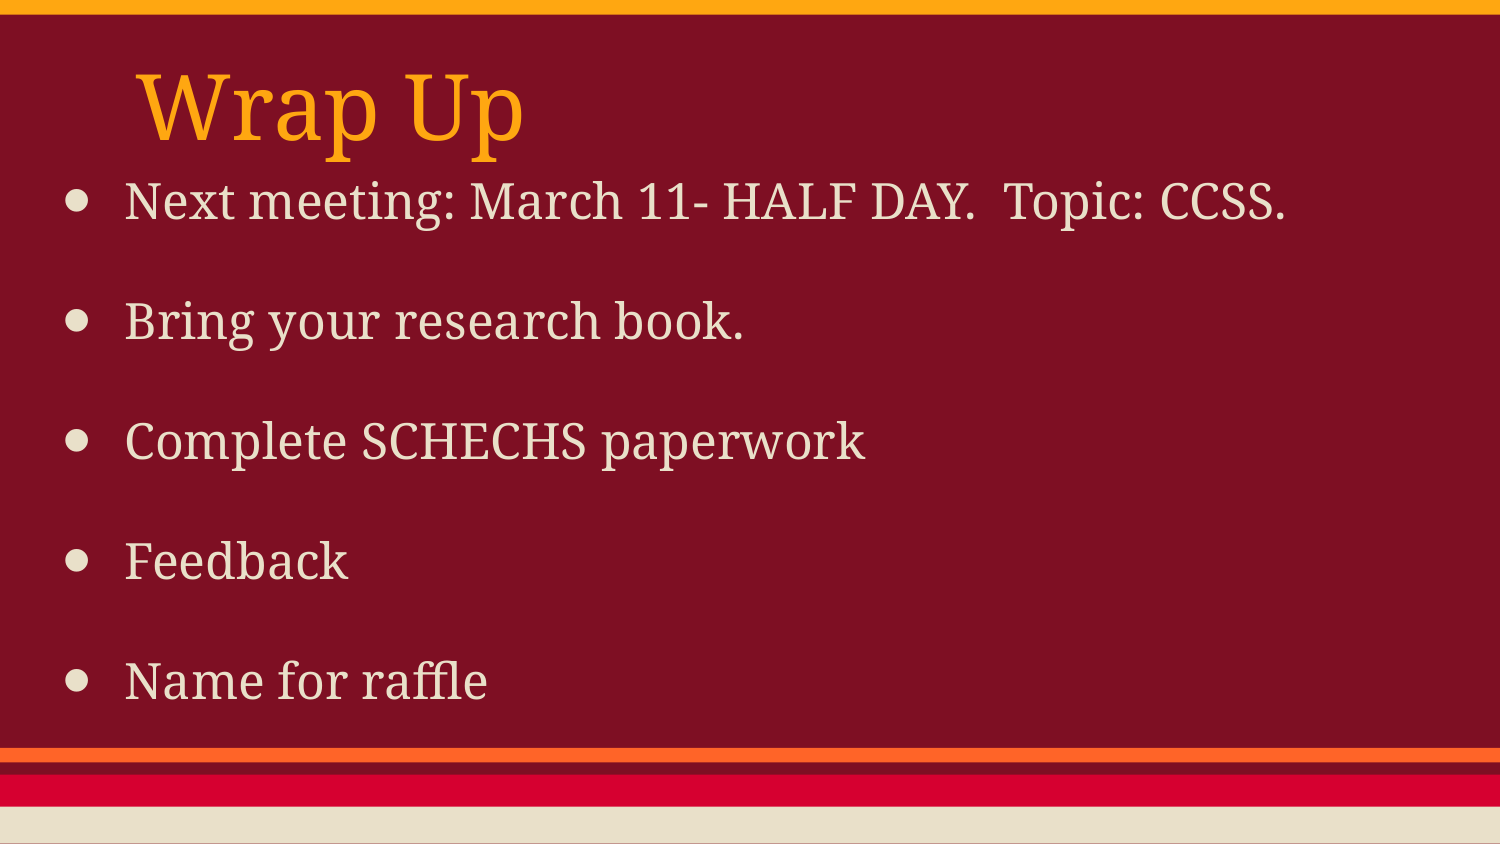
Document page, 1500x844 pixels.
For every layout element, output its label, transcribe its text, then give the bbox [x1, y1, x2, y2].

list Next meeting: March 11- HALF DAY. Topic: CCSS. Bring your research book. Complete SCHECHS paperwork Feedback Name for raffle [34, 154, 1463, 733]
title Wrap Up [75, 33, 1425, 154]
